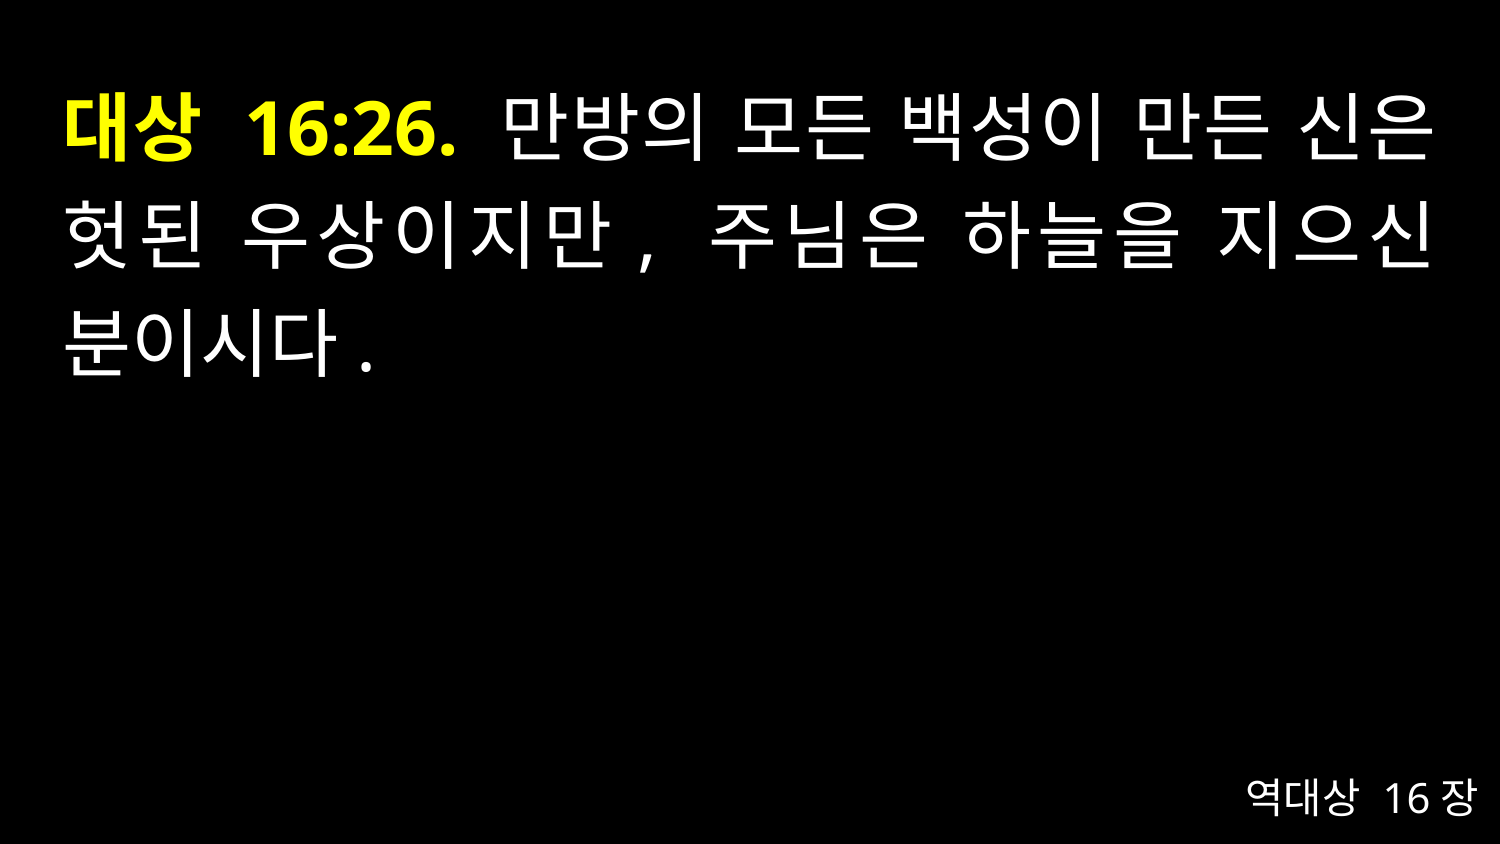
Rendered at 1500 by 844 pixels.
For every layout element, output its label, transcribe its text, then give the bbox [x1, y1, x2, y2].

title 대상 16:26. 만방의 모든 백성이 만든 신은 헛된 우상이지만, 주님은 하늘을 지으신 분이시다. [0, 0, 1500, 844]
subtitle 역대상 16장 [916, 770, 1500, 844]
